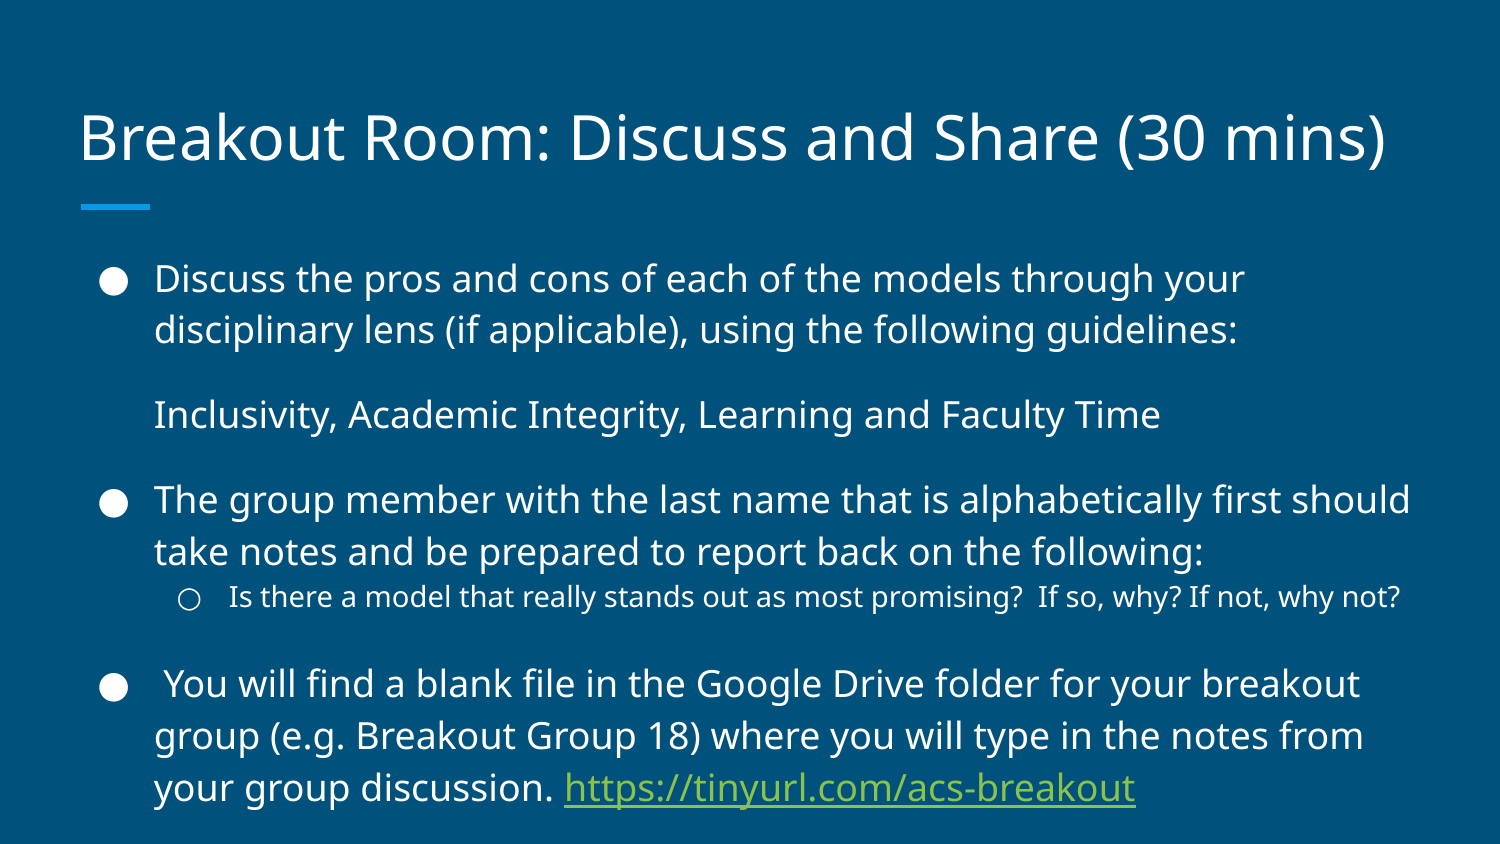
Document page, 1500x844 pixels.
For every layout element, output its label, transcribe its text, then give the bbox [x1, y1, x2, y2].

title Breakout Room: Discuss and Share (30 mins) [63, 75, 1437, 188]
picture [565, 802, 1135, 809]
list Discuss the pros and cons of each of the models through your disciplinary lens (if applicable), using the following guidelines: Inclusivity, Academic Integrity, Learning and Faculty Time The group member with the last name that is alphabetically first should take notes and be prepared to report back on the following: Is there a model that really stands out as most promising? If so, why? If not, why not? You will find a blank file in the Google Drive folder for your breakout group (e.g. Breakout Group 18) where you will type in the notes from your group discussion. https://tinyurl.com/acs-breakout [63, 232, 1437, 802]
picture [248, 802, 263, 809]
picture [155, 802, 164, 809]
